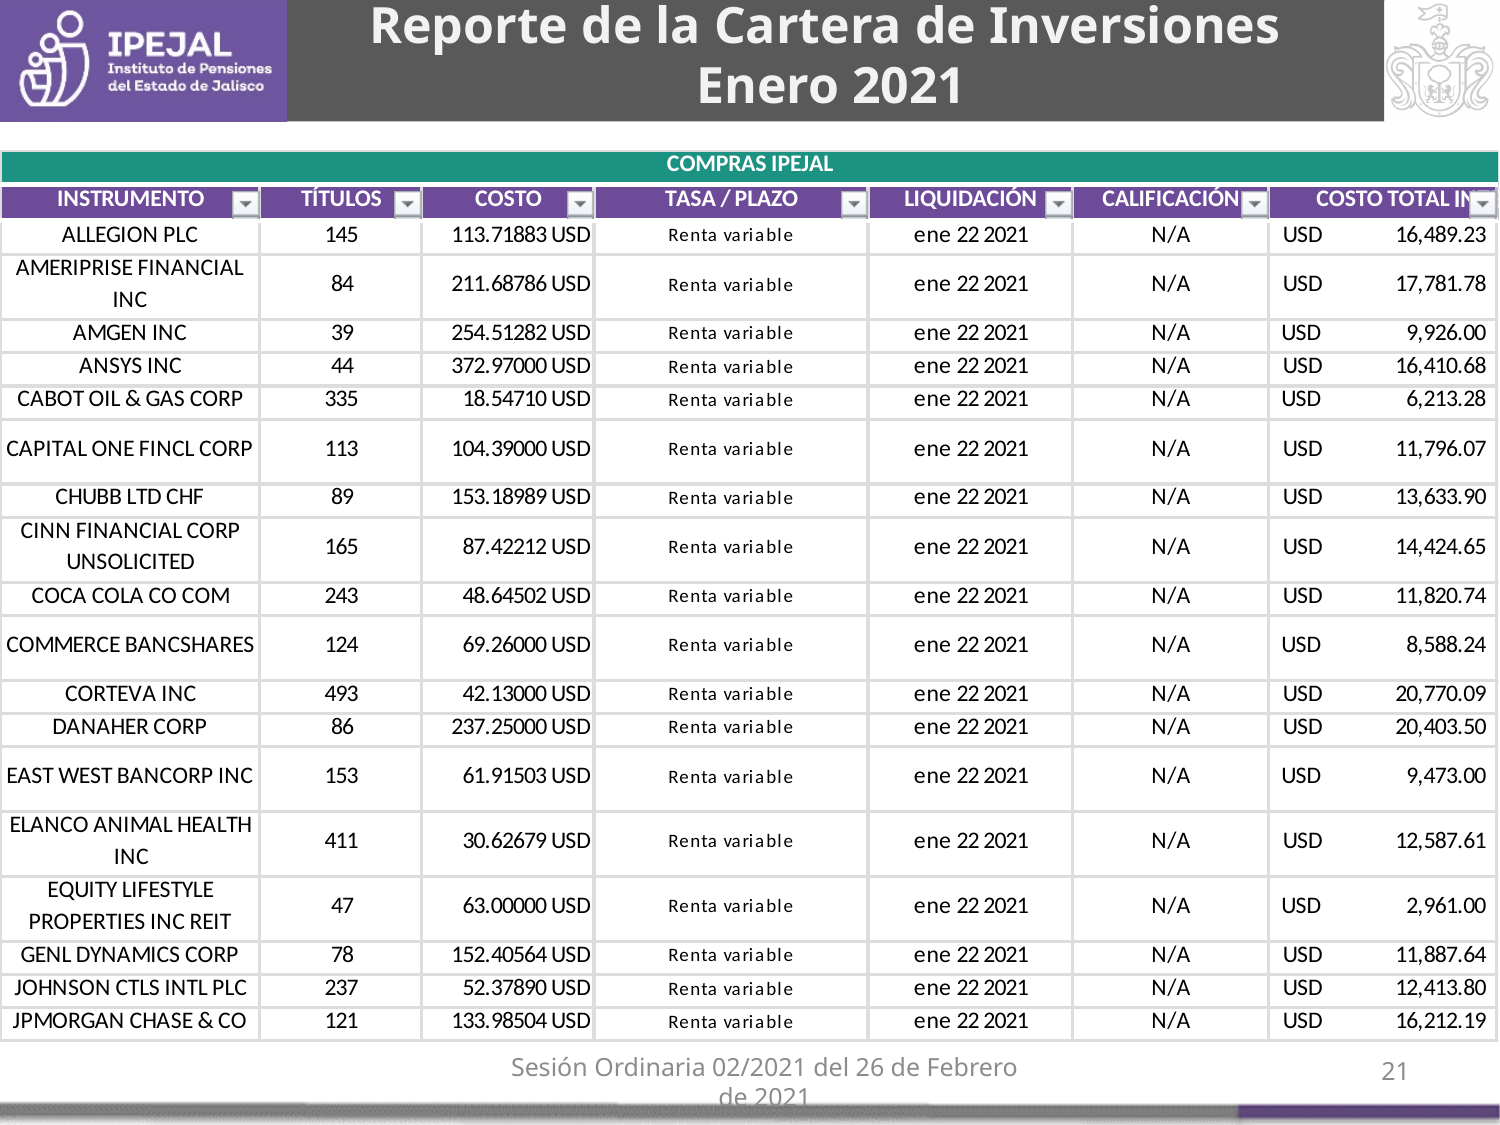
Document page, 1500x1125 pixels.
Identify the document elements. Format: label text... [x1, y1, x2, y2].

picture [0, 0, 275, 122]
slide_number 20 [1074, 1043, 1425, 1103]
picture [0, 150, 1500, 1043]
text_box Reporte de la Cartera de Inversiones Enero 2021 [275, 0, 1388, 123]
text_box Sesión Ordinaria 02/2021 del 26 de Febrero de 2021 [483, 1051, 1046, 1112]
picture [0, 1096, 1500, 1125]
